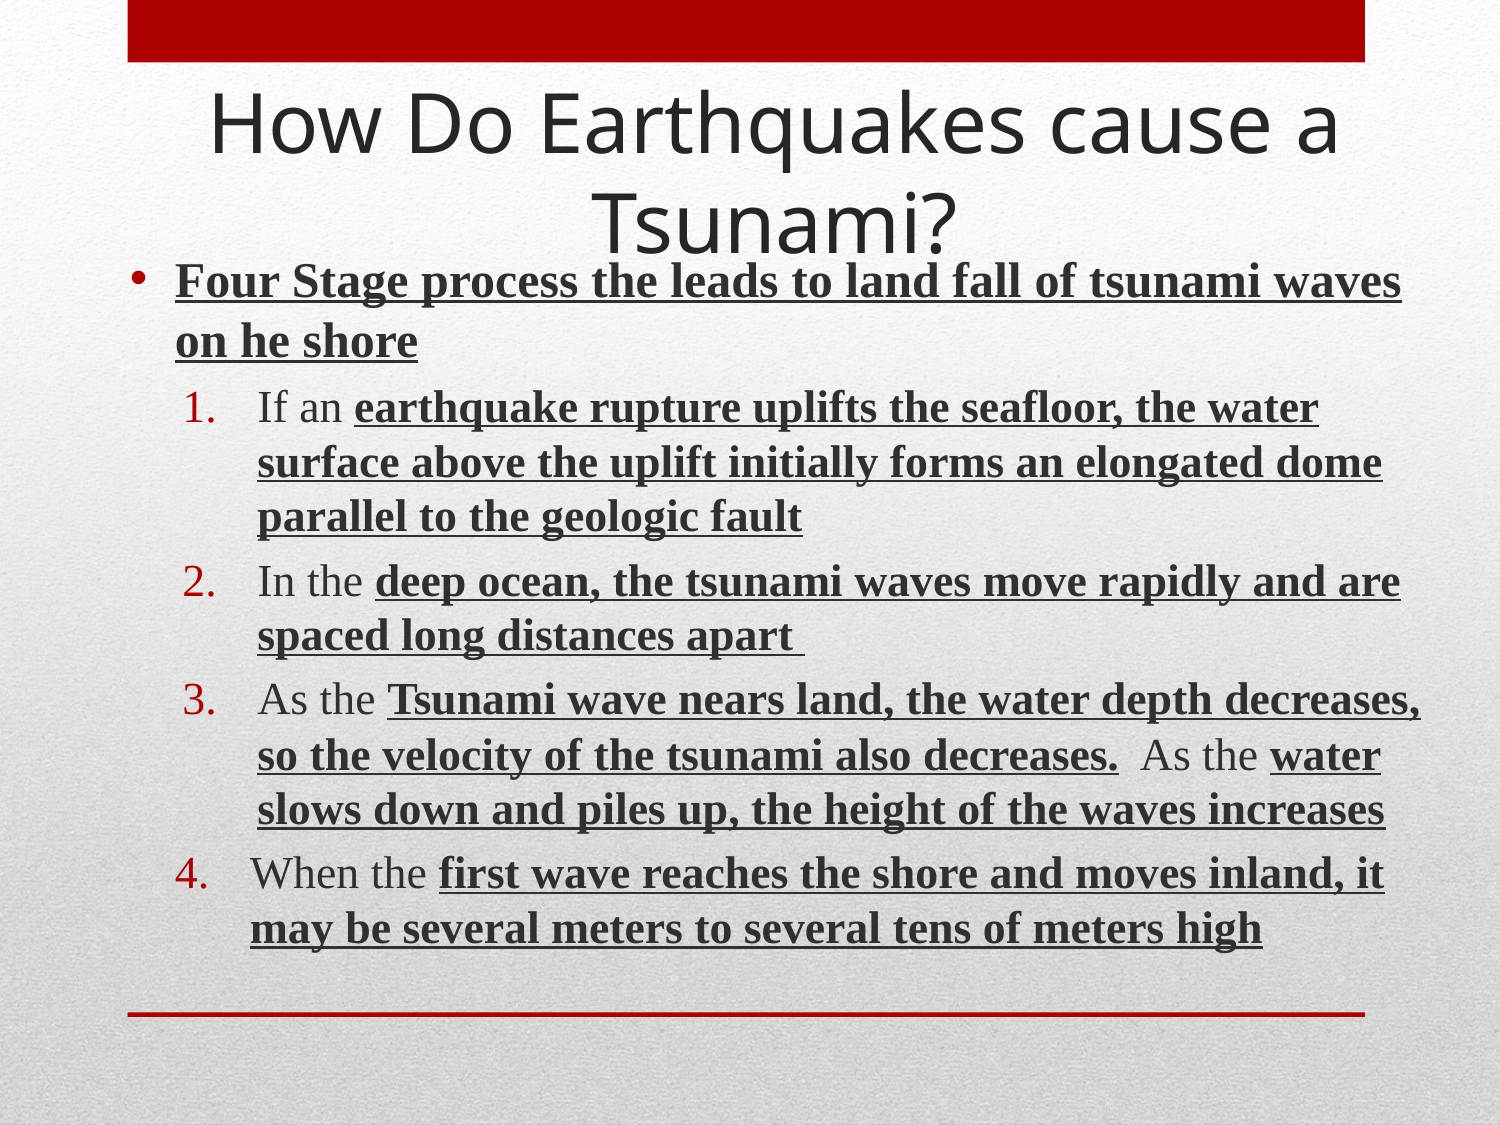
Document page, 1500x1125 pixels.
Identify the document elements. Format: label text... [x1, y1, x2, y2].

text_box How Do Earthquakes cause a Tsunami? [50, 62, 1500, 278]
text_box Four Stage process the leads to land fall of tsunami waves on he shore If an earthquake rupture uplifts the seafloor, the water surface above the uplift initially forms an elongated dome parallel to the geologic fault In the deep ocean, the tsunami waves move rapidly and are spaced long distances apart As the Tsunami wave nears land, the water depth decreases, so the velocity of the tsunami also decreases. As the water slows down and piles up, the height of the waves increases When the first wave reaches the shore and moves inland, it may be several meters to several tens of meters high [62, 200, 1438, 1000]
